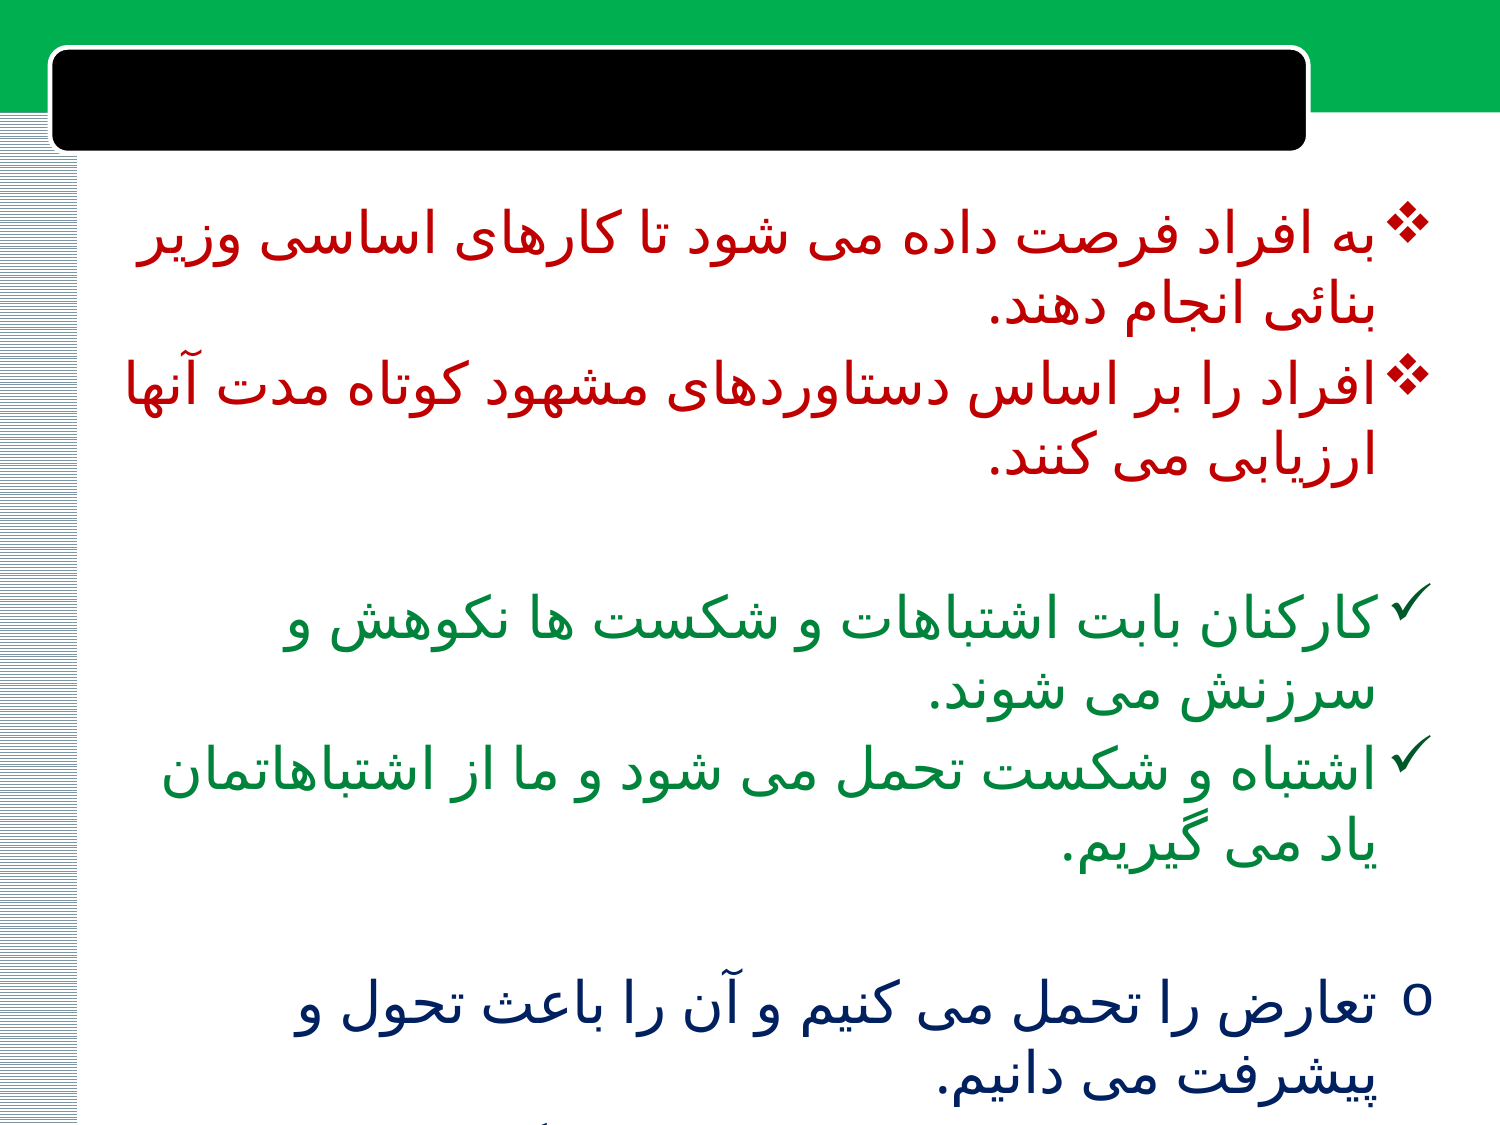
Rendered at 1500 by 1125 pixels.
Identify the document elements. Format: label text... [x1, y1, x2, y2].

list به افراد فرصت داده می شود تا کارهای اساسی وزیر بنائی انجام دهند. افراد را بر اساس دستاوردهای مشهود کوتاه مدت آنها ارزیابی می کنند. کارکنان بابت اشتباهات و شکست ها نکوهش و سرزنش می شوند. اشتباه و شکست تحمل می شود و ما از اشتباهاتمان یاد می گیریم. تعارض را تحمل می کنیم و آن را باعث تحول و پیشرفت می دانیم. تعارض و تفاوت تحمل نمی شود و دگراندیشان طرد و حذف می شوند. [99, 187, 1450, 1049]
